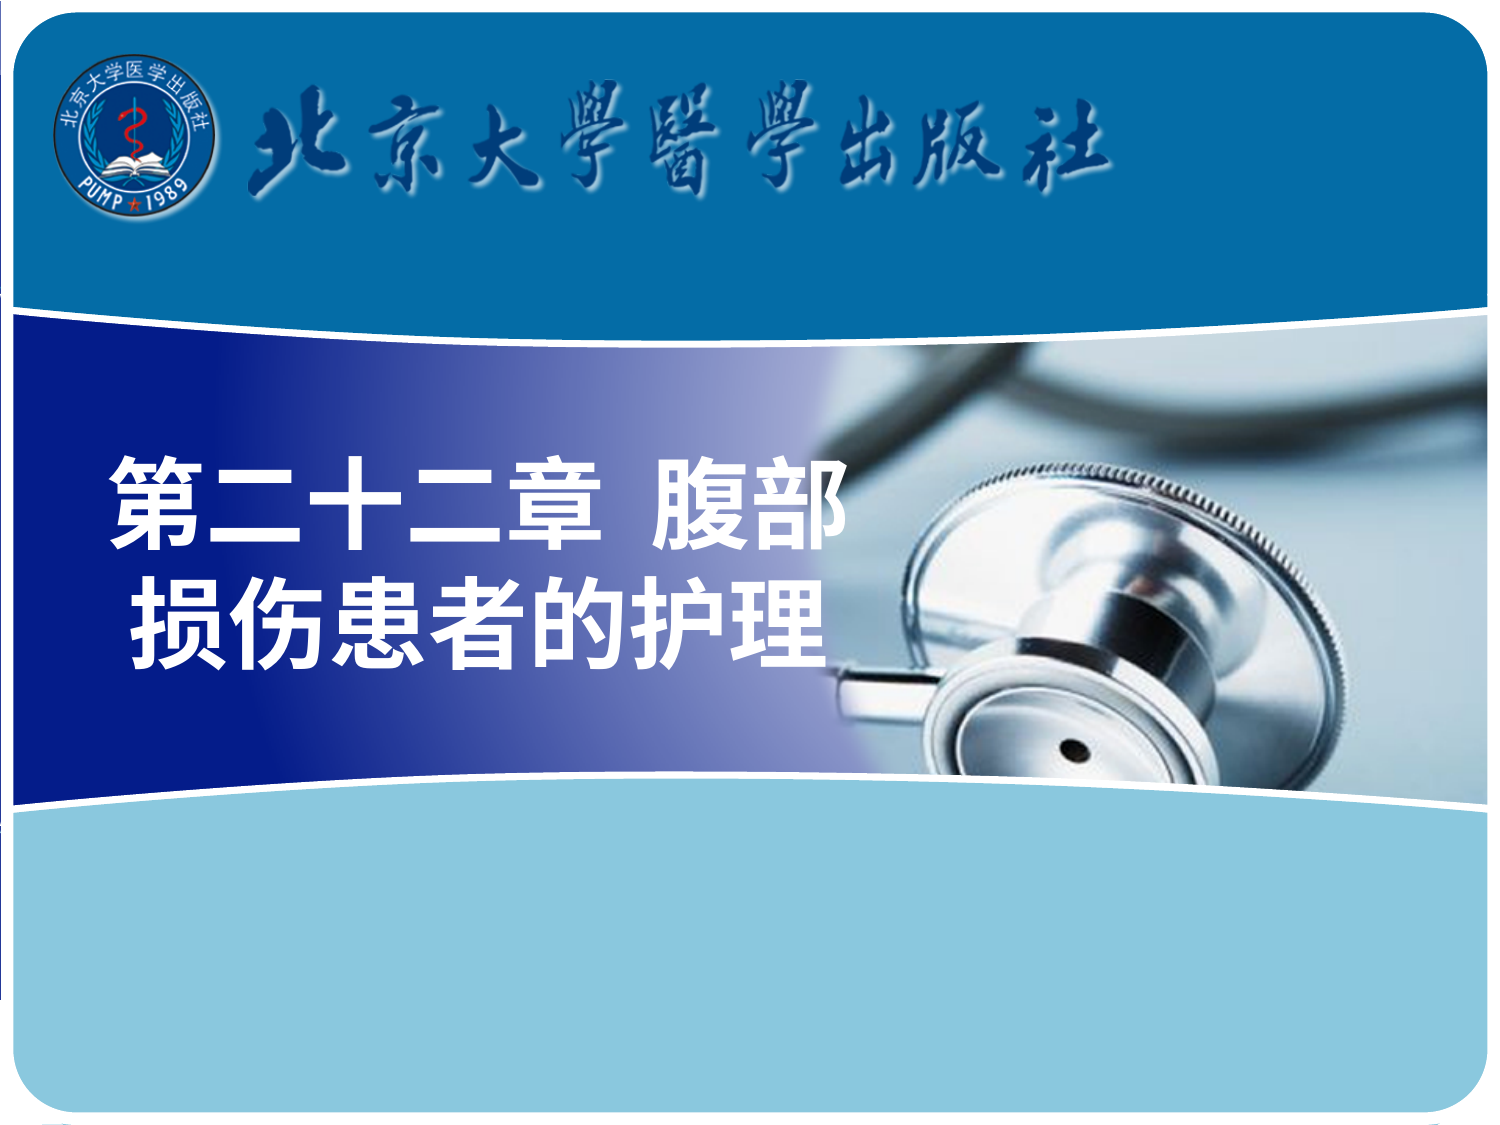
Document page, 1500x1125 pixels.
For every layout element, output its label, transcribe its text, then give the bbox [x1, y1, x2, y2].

title 第二十二章 腹部损伤患者的护理 [52, 373, 904, 749]
picture [14, 315, 1487, 805]
picture [53, 54, 1117, 225]
